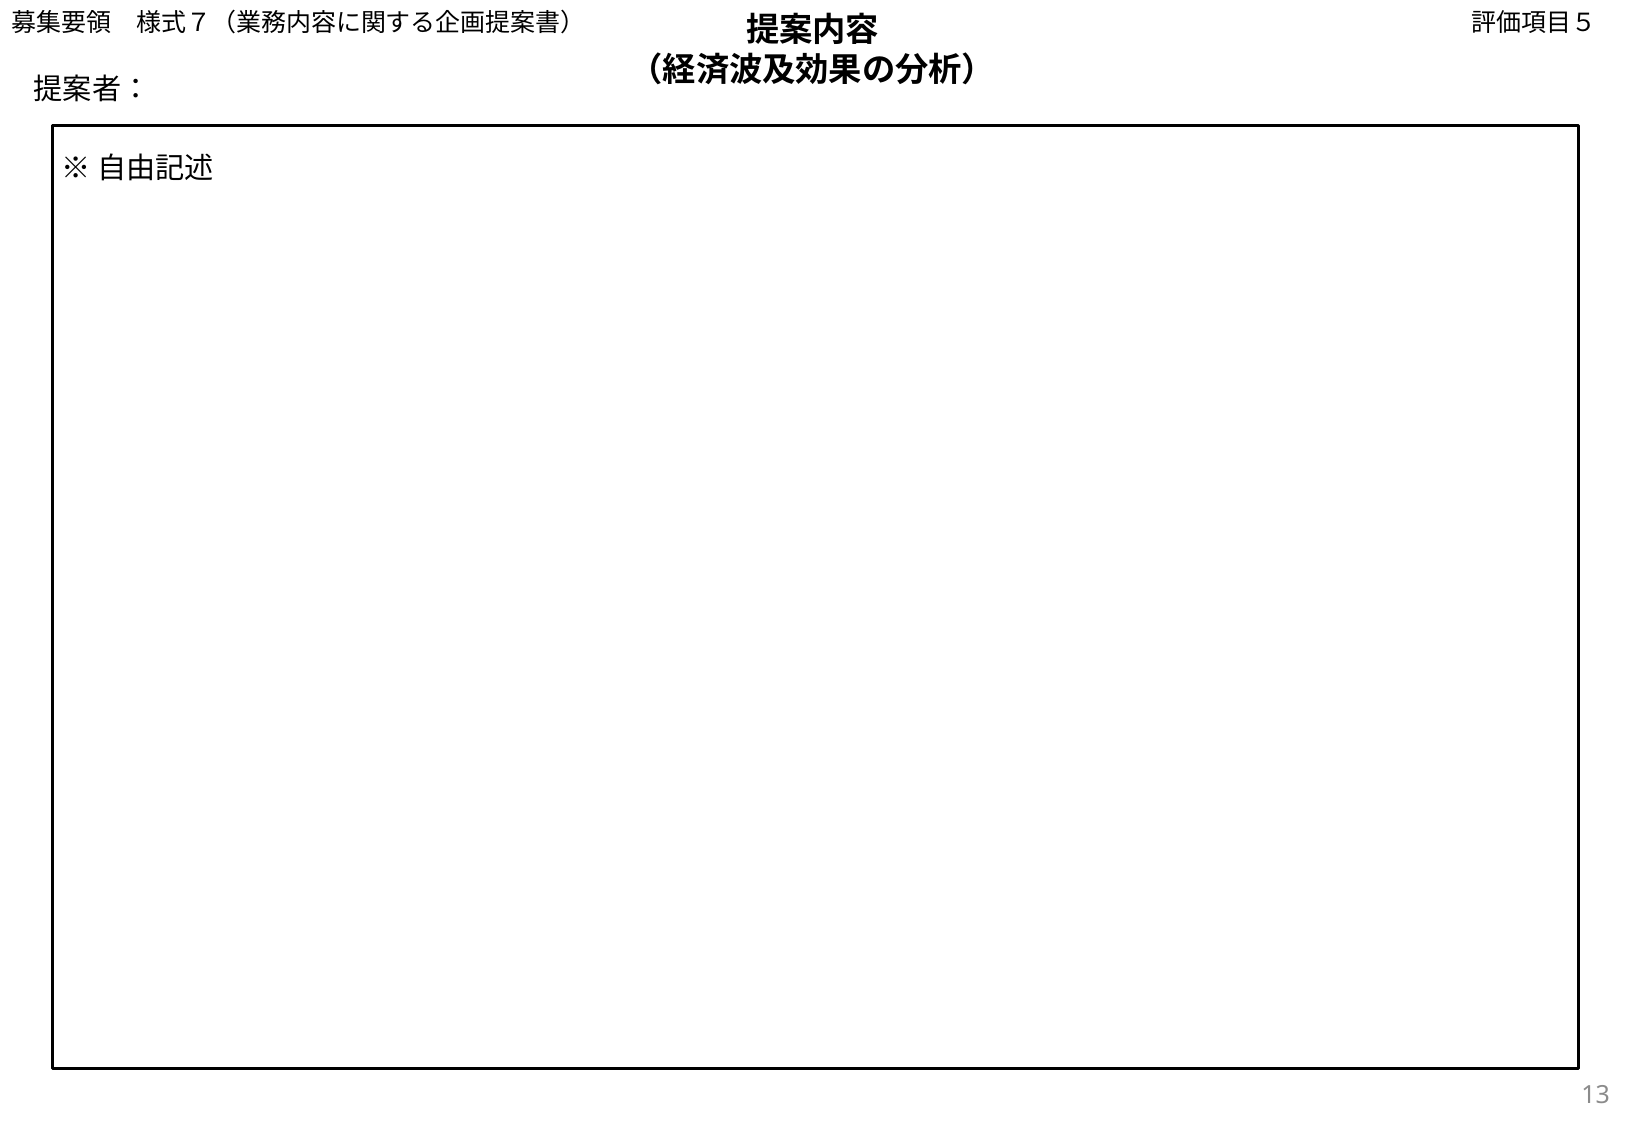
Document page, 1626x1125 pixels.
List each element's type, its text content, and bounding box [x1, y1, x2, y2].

text_box 提案者： [18, 63, 528, 113]
text_box ※自由記述 [46, 142, 237, 192]
text_box 評価項目５ [1443, 0, 1625, 47]
slide_number 13 [1259, 1065, 1625, 1125]
text_box 提案内容 （経済波及効果の分析） [168, 1, 1457, 96]
text_box [52, 125, 1579, 1069]
text_box 募集要領 様式７（業務内容に関する企画提案書） [0, 0, 600, 47]
